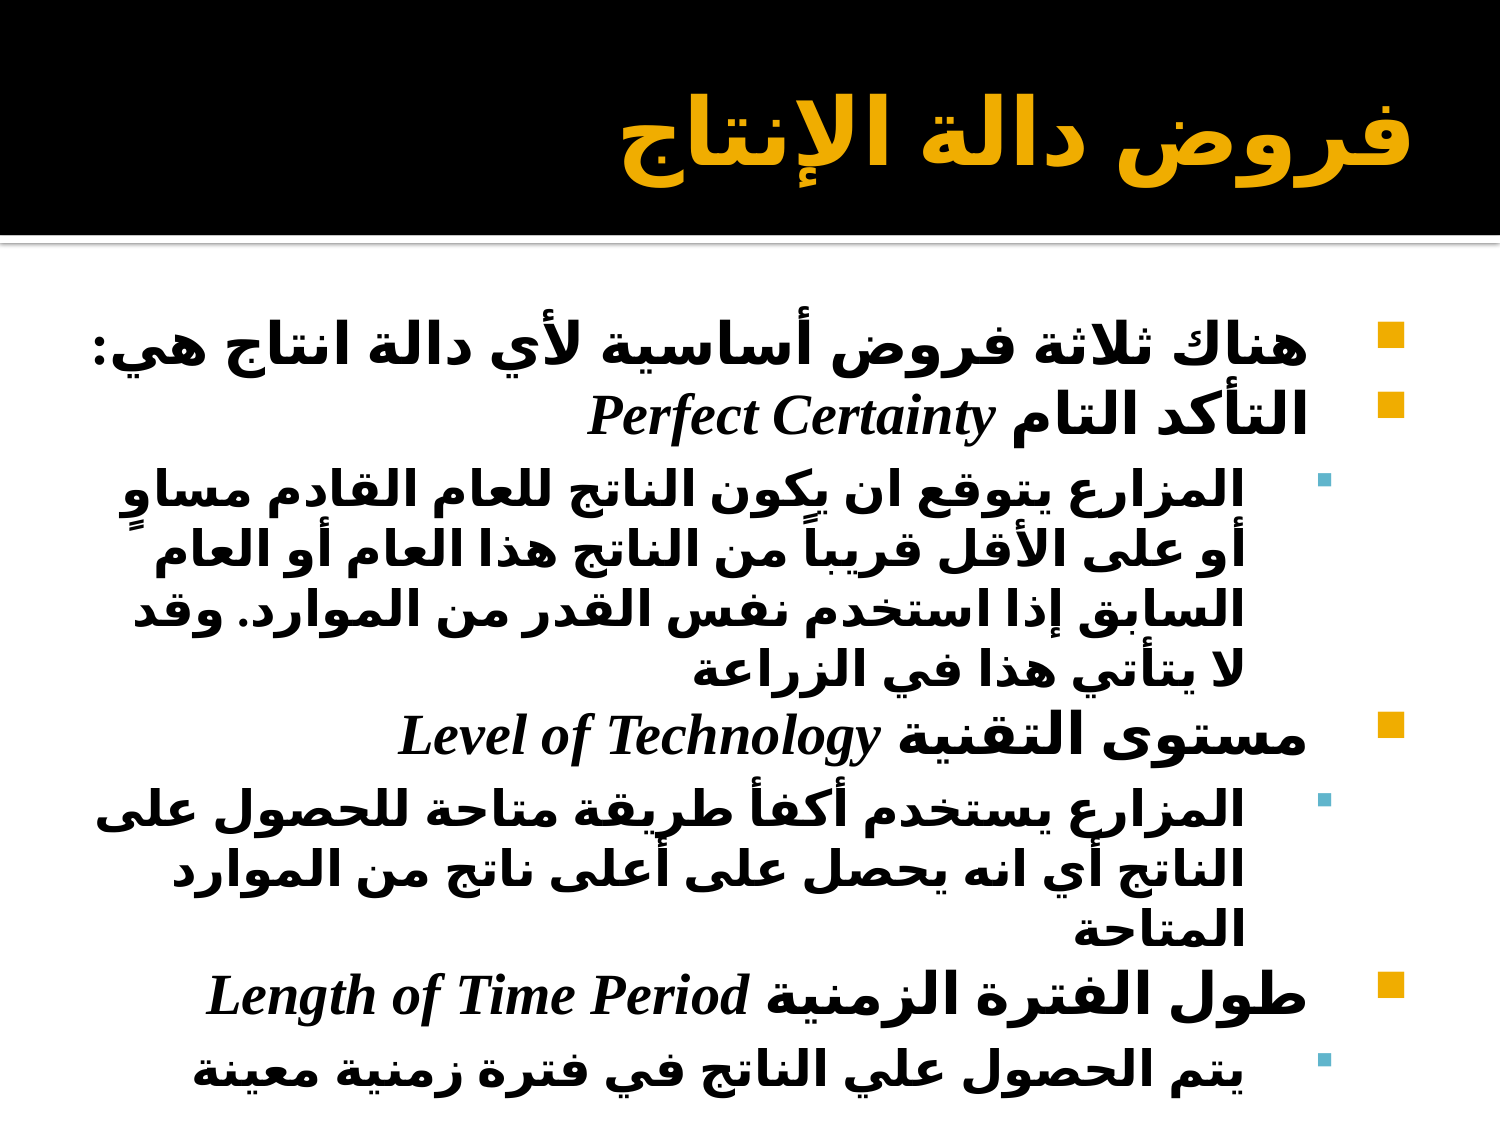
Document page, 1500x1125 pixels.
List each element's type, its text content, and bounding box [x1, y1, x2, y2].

list هناك ثلاثة فروض أساسية لأي دالة انتاج هي: التأكد التام Perfect Certainty المزارع يتوقع ان يكون الناتج للعام القادم مساوٍ أو على الأقل قريباً من الناتج هذا العام أو العام السابق إذا استخدم نفس القدر من الموارد. وقد لا يتأتي هذا في الزراعة مستوى التقنية Level of Technology المزارع يستخدم أكفأ طريقة متاحة للحصول على الناتج أي انه يحصل على أعلى ناتج من الموارد المتاحة طول الفترة الزمنية Length of Time Period يتم الحصول علي الناتج في فترة زمنية معينة [75, 291, 1425, 1050]
title فروض دالة الإنتاج [75, 25, 1425, 231]
